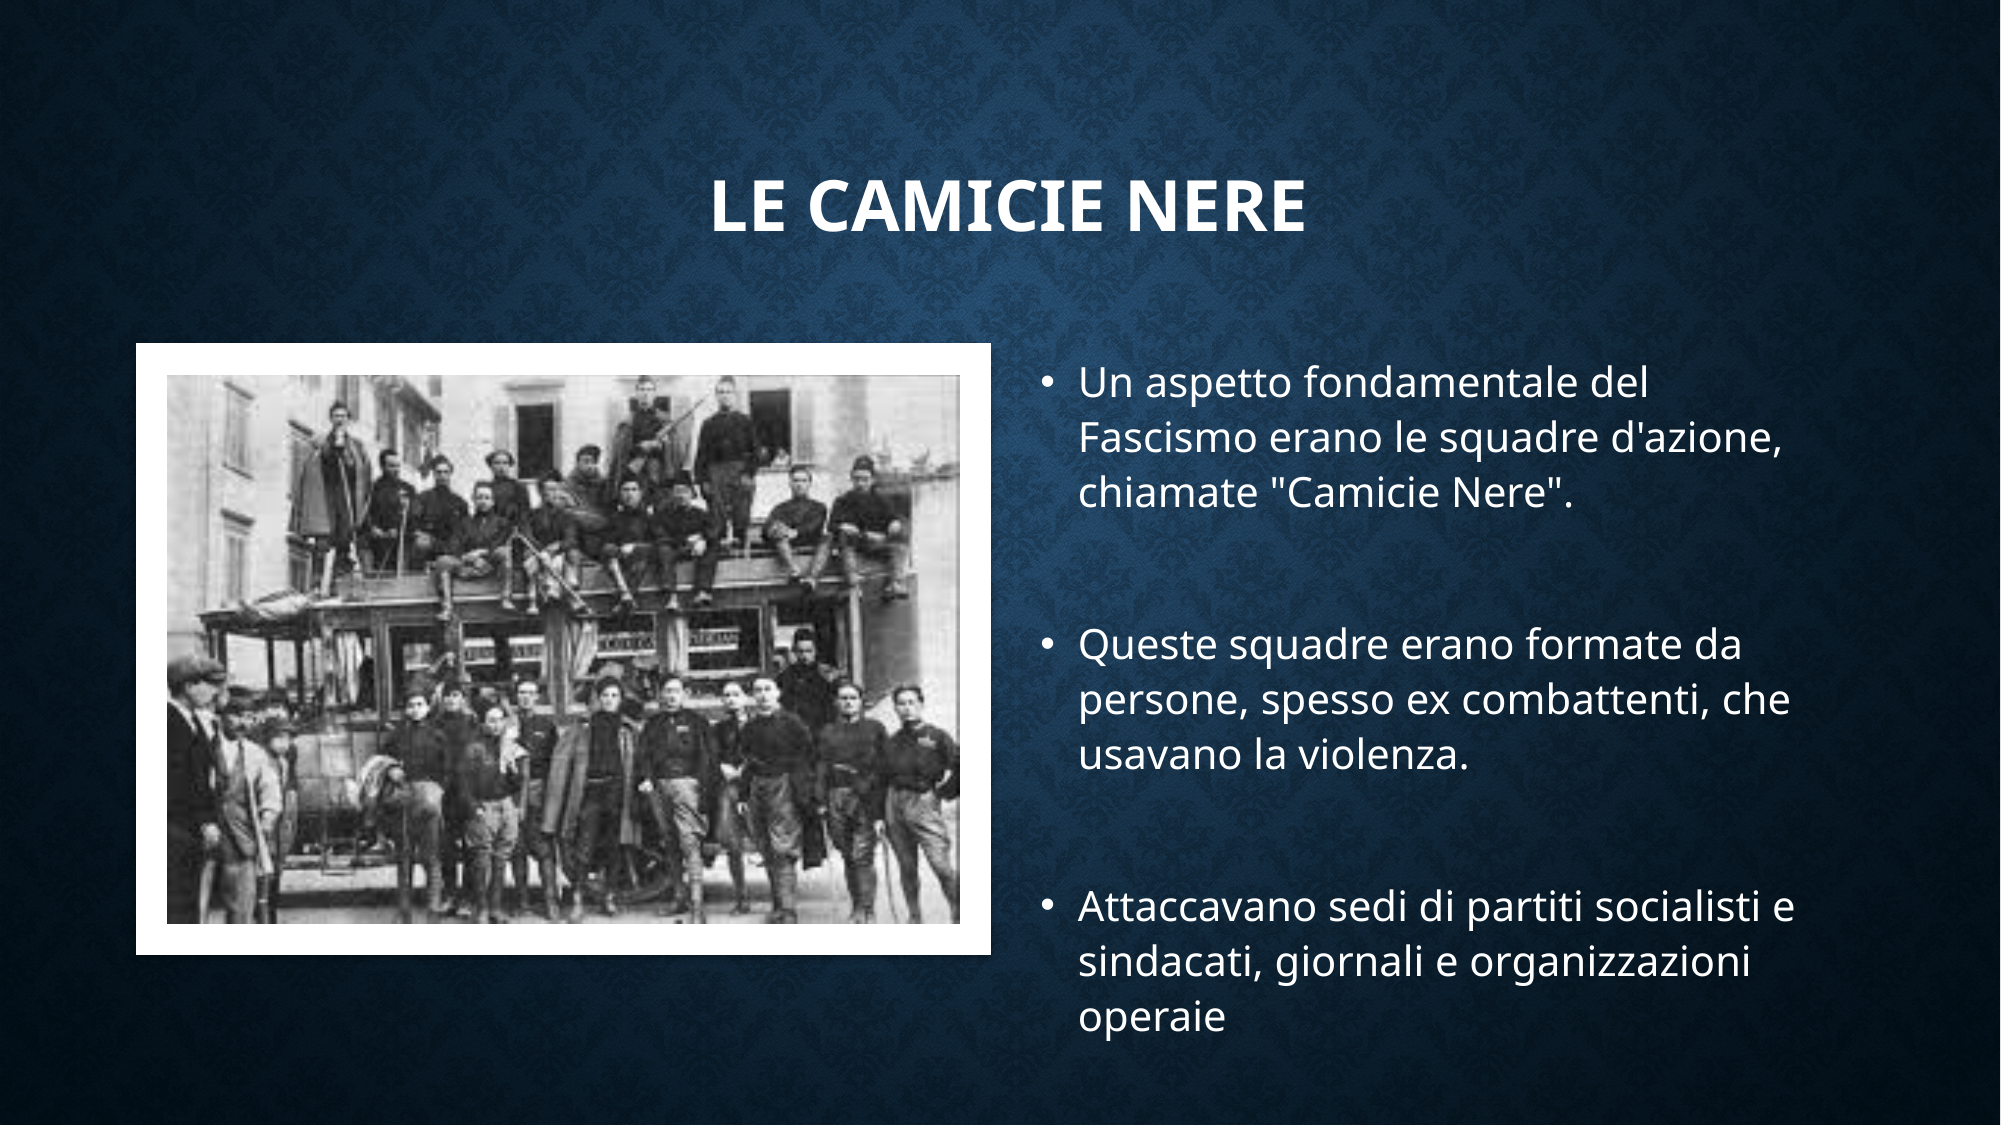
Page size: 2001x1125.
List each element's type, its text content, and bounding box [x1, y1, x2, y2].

title Le Camicie Nere [149, 99, 1849, 318]
picture [166, 374, 961, 925]
list Un aspetto fondamentale del Fascismo erano le squadre d'azione, chiamate "Camicie Nere". Queste squadre erano formate da persone, spesso ex combattenti, che usavano la violenza. Attaccavano sedi di partiti socialisti e sindacati, giornali e organizzazioni operaie [1025, 343, 1849, 950]
